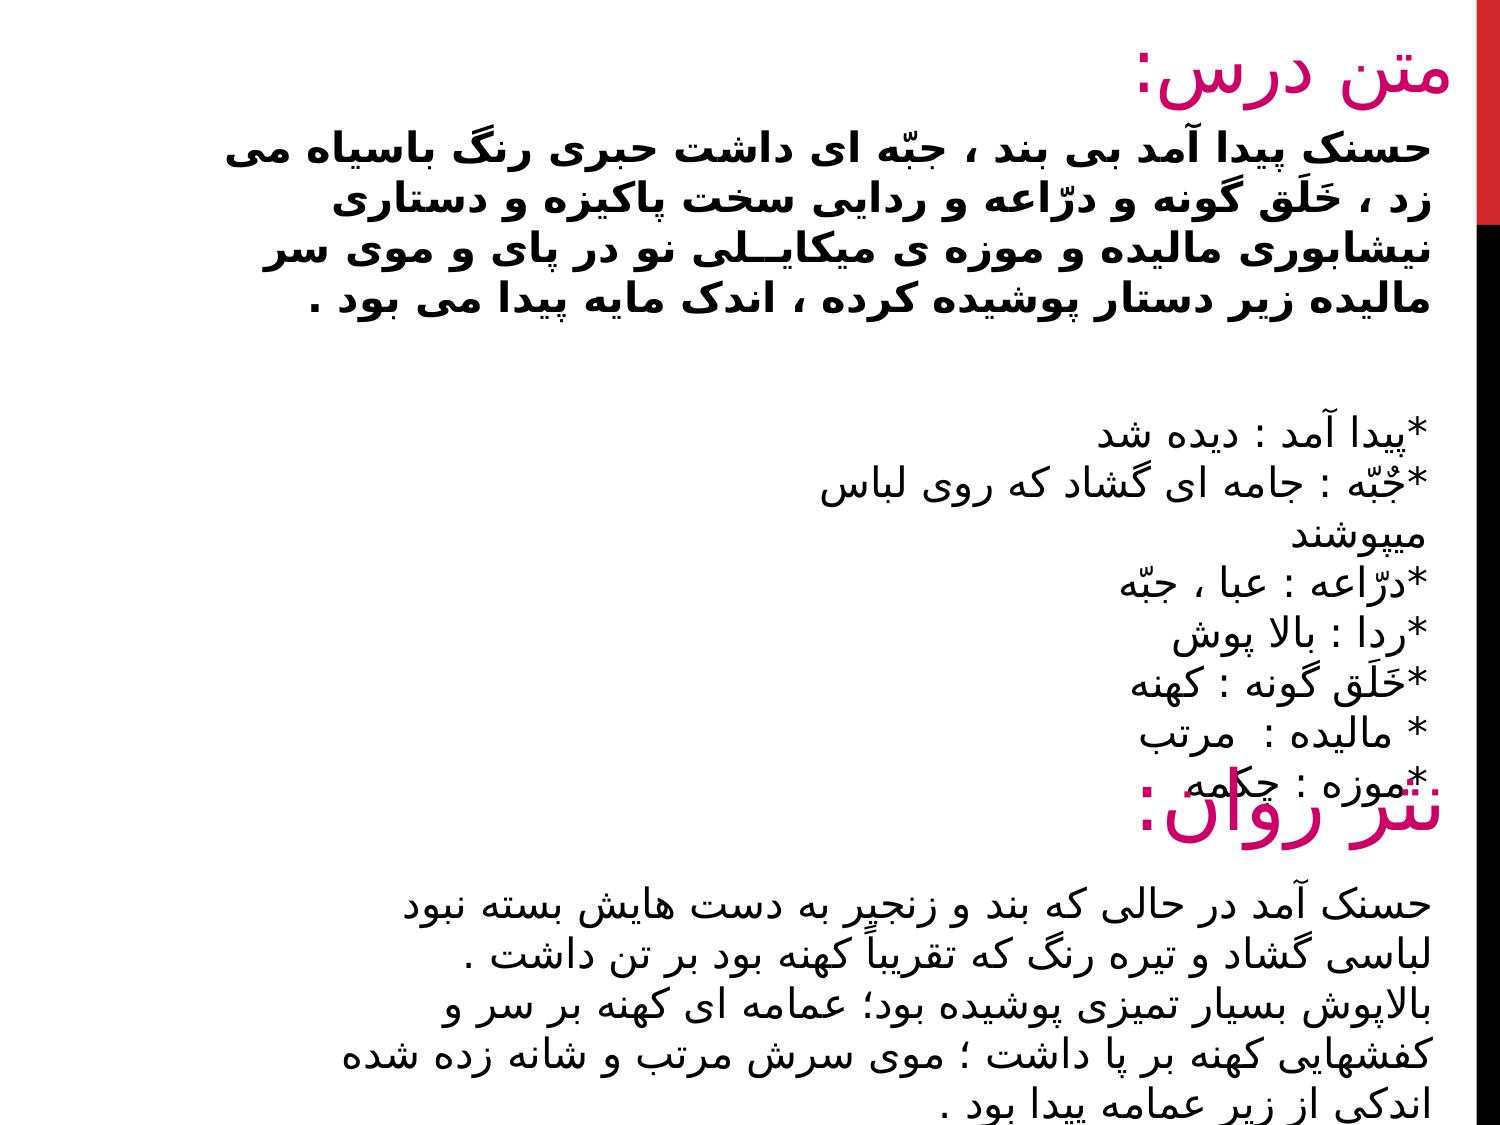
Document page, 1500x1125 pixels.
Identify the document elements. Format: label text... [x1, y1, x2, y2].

text_box نثر روان: [1059, 739, 1462, 855]
text_box حسنک آمد در حالی که بند و زنجیر به دست هایش بسته نبود لباسی گشاد و تیره رنگ که تقریباً کهنه بود بر تن داشت . بالاپوش بسیار تمیزی پوشیده بود؛ عمامه ای کهنه بر سر و کفشهایی کهنه بر پا داشت ؛ موی سرش مرتب و شانه زده شده اندکی از زیر عمامه پیدا بود . دانشگاه فرهنگیان خوی*زبان فارسی*کامرانی [326, 869, 1449, 1125]
list حسنک پیدا آمد بی بند ، جبّه ای داشت حبری رنگ باسیاه می زد ، خَلَق گونه و درّاعه و ردایی سخت پاکیزه و دستاری نیشابوری مالیده و موزه ی میکایــلی نو در پای و موی سر مالیده زیر دستار پوشیده کرده ، اندک مایه پیدا می بود . [198, 113, 1449, 318]
text_box *پیدا آمد : دیده شد *جٌبّه : جامه ای گشاد که روی لباس میپوشند *درّاعه : عبا ، جبّه *ردا : بالا پوش *خَلَق گونه : کهنه * مالیده : مرتب *موزه : چکمه [720, 398, 1443, 869]
title متن درس: [1116, 0, 1480, 116]
